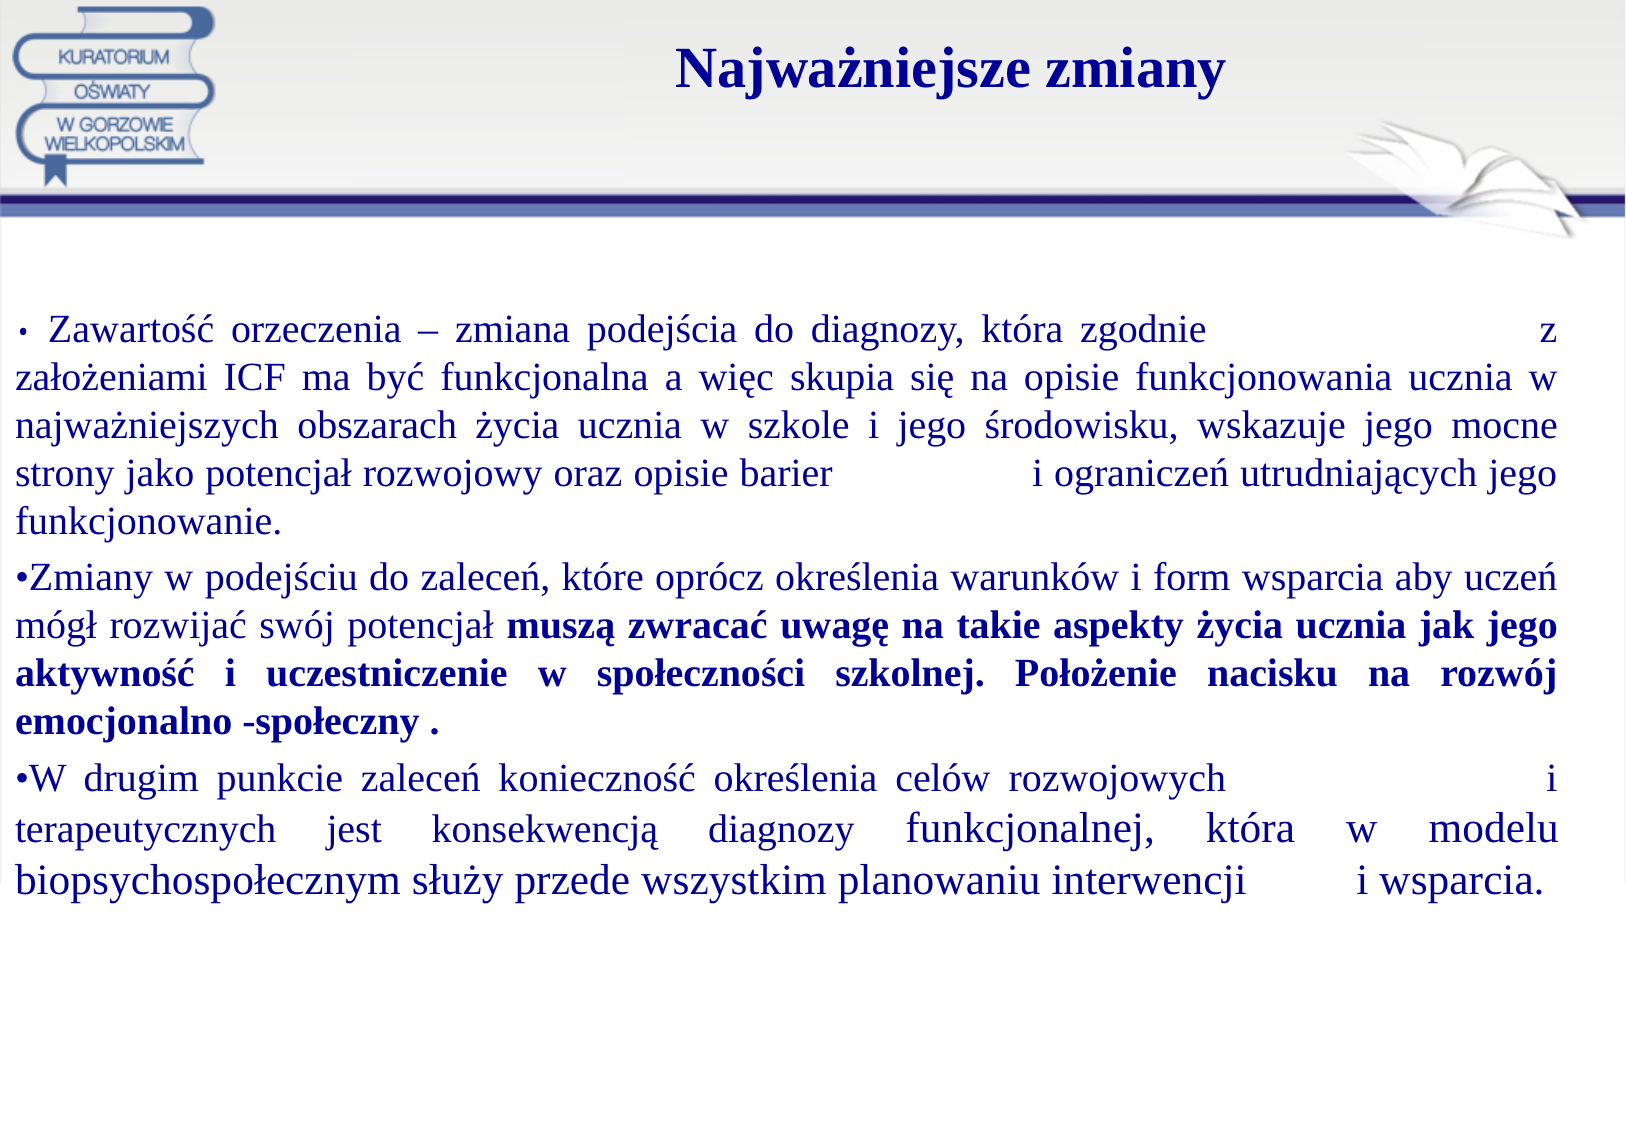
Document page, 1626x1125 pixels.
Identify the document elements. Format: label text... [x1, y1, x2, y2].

picture [0, 0, 1626, 1125]
list • Zawartość orzeczenia – zmiana podejścia do diagnozy, która zgodnie z założeniami ICF ma być funkcjonalna a więc skupia się na opisie funkcjonowania ucznia w najważniejszych obszarach życia ucznia w szkole i jego środowisku, wskazuje jego mocne strony jako potencjał rozwojowy oraz opisie barier i ograniczeń utrudniających jego funkcjonowanie. •Zmiany w podejściu do zaleceń, które oprócz określenia warunków i form wsparcia aby uczeń mógł rozwijać swój potencjał muszą zwracać uwagę na takie aspekty życia ucznia jak jego aktywność i uczestniczenie w społeczności szkolnej. Położenie nacisku na rozwój emocjonalno -społeczny . •W drugim punkcie zaleceń konieczność określenia celów rozwojowych i terapeutycznych jest konsekwencją diagnozy funkcjonalnej, która w modelu biopsychospołecznym służy przede wszystkim planowaniu interwencji i wsparcia. [0, 243, 1575, 947]
title Najważniejsze zmiany [317, 23, 1600, 176]
